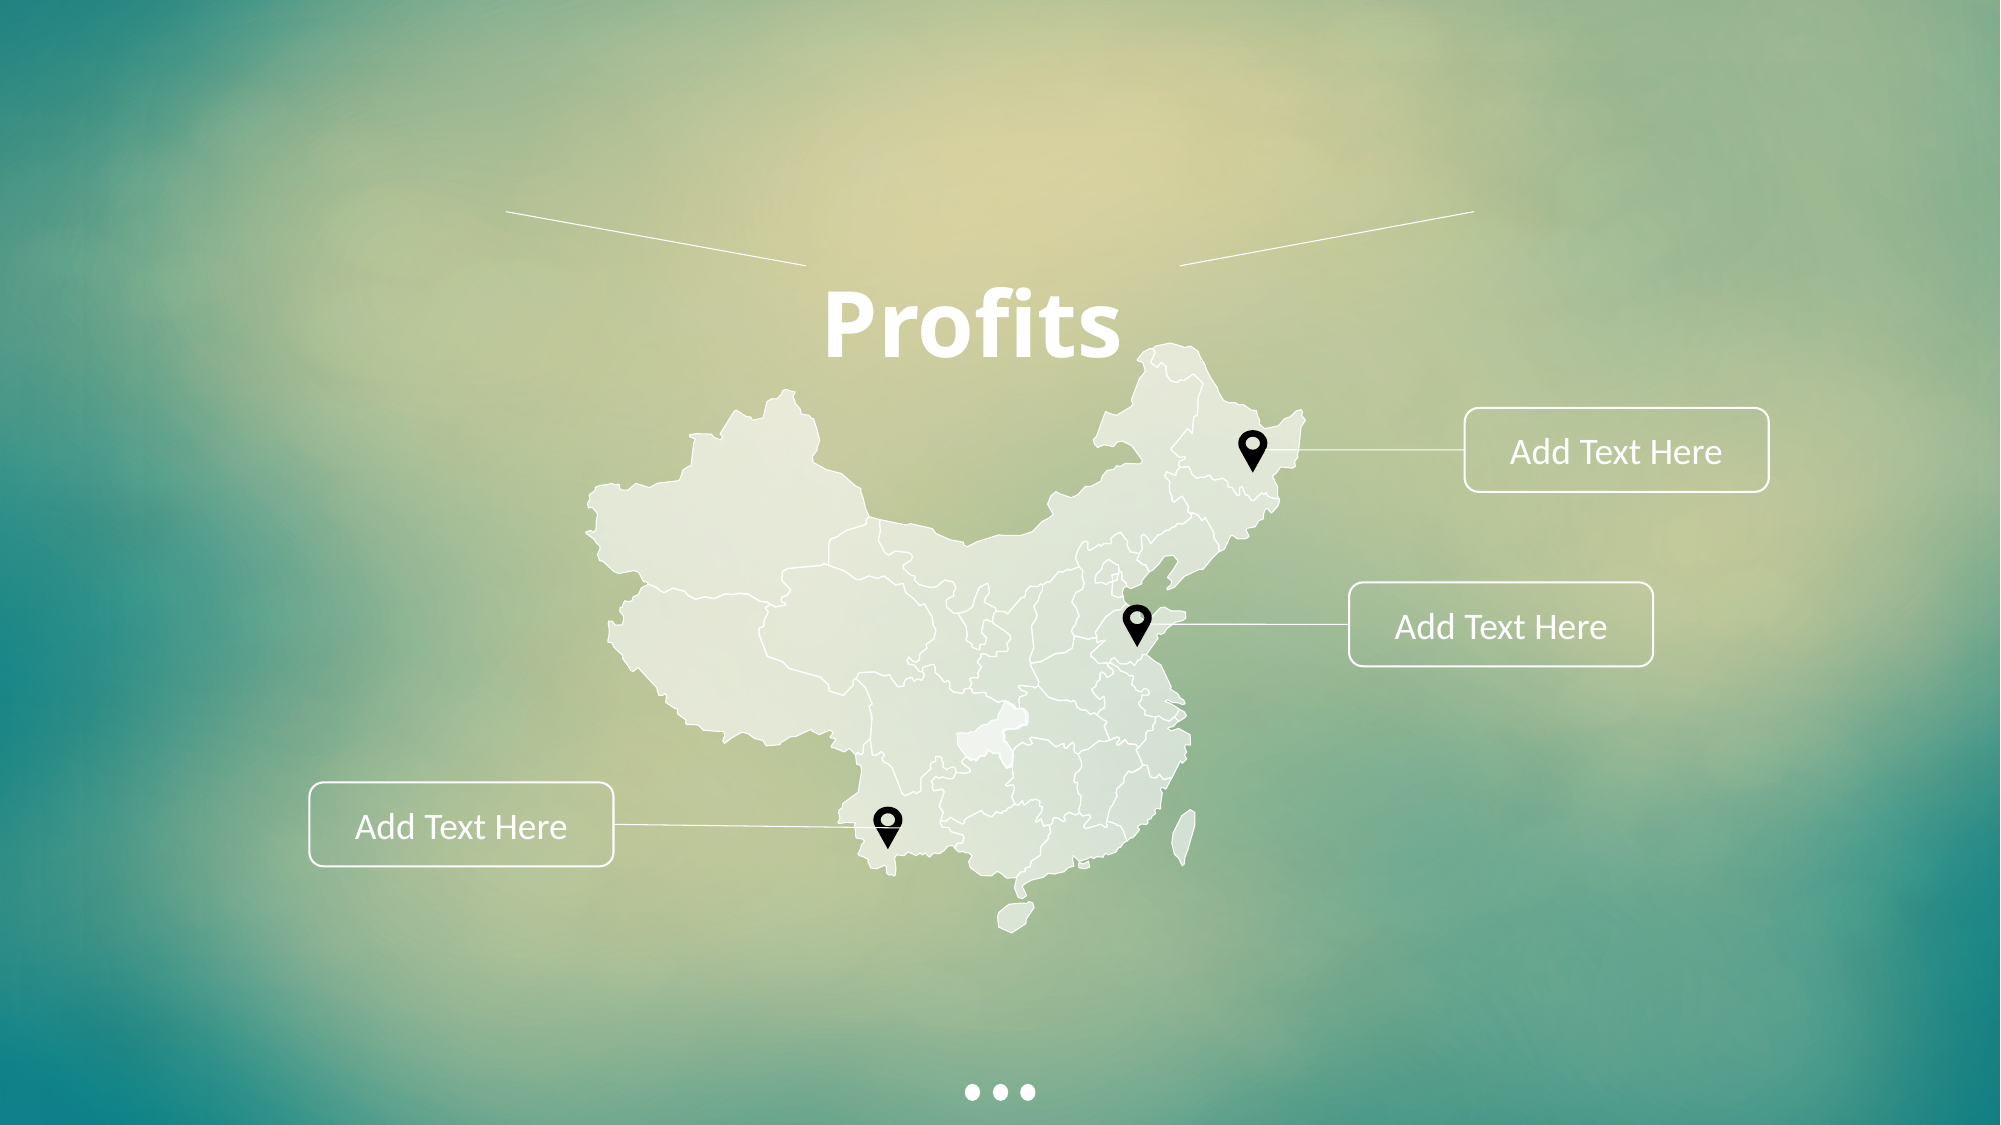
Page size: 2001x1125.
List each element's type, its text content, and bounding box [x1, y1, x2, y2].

text_box [991, 1082, 1010, 1102]
text_box Add Text Here [308, 781, 589, 868]
picture [0, 0, 2000, 1125]
text_box [1019, 1082, 1037, 1102]
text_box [589, 337, 1305, 934]
text_box Profits [805, 148, 1180, 337]
text_box [963, 1082, 982, 1102]
text_box Add Text Here [1348, 581, 1655, 668]
text_box Add Text Here [1463, 406, 1770, 493]
